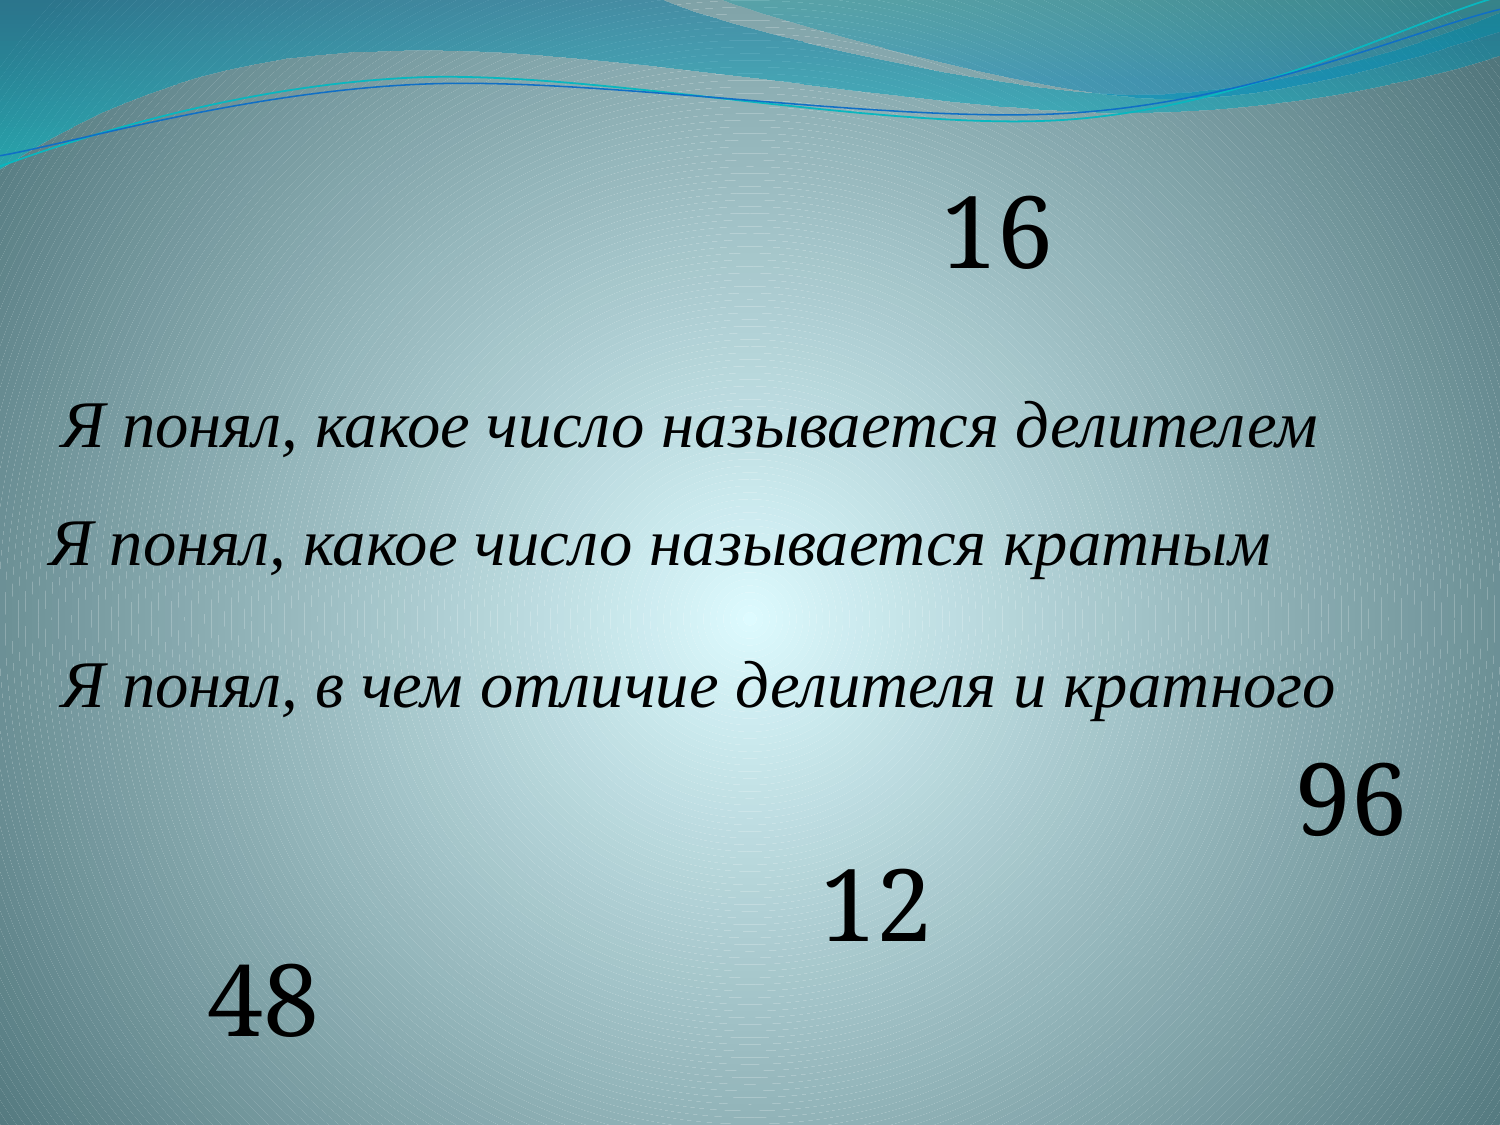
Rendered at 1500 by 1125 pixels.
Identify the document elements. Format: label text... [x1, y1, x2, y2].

text_box Я понял, какое число называется кратным [34, 491, 1287, 587]
text_box 48 [193, 928, 335, 1064]
text_box 12 [805, 834, 948, 969]
text_box 96 [1280, 727, 1423, 863]
text_box 16 [926, 160, 1068, 296]
text_box Я понял, какое число называется делителем [46, 373, 1335, 469]
text_box Я понял, в чем отличие делителя и кратного [46, 633, 1353, 728]
